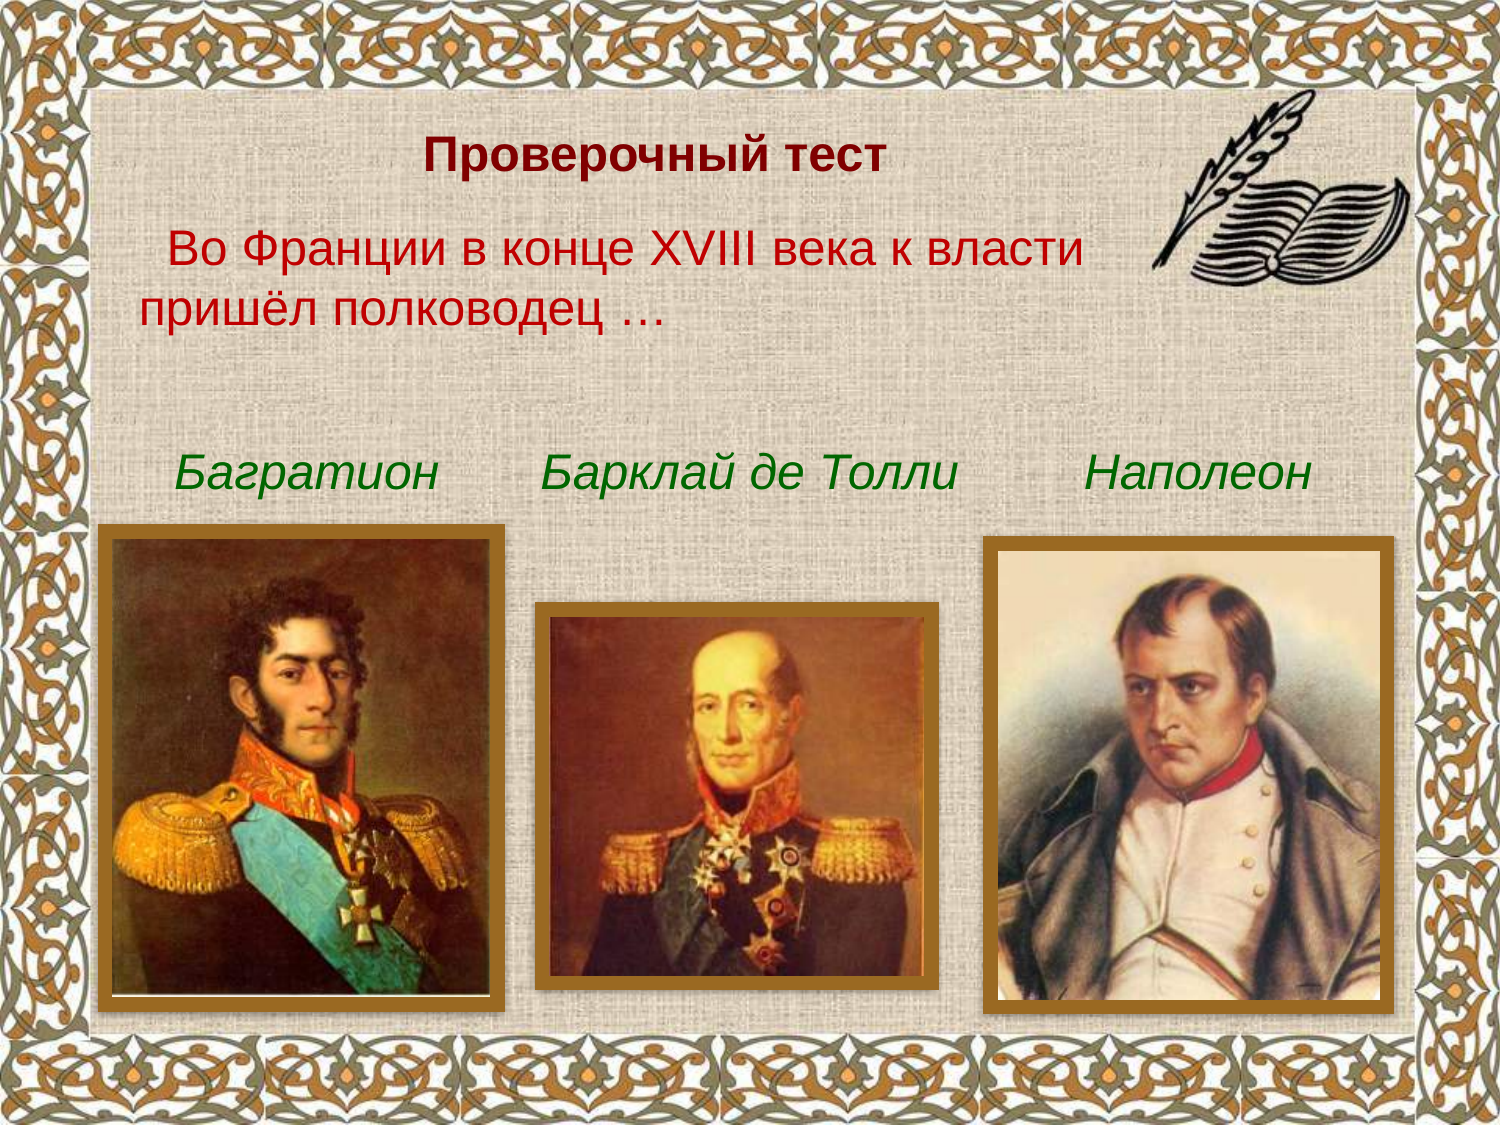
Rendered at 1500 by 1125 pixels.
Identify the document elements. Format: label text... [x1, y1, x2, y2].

text_box Во Франции в конце XVIII века к власти пришёл полководец … [123, 208, 1152, 343]
text_box Проверочный тест [123, 113, 1187, 189]
picture [0, 0, 1500, 1125]
text_box Багратион [159, 432, 467, 508]
text_box Барклай де Толли [525, 432, 975, 568]
text_box Наполеон [1068, 432, 1495, 568]
